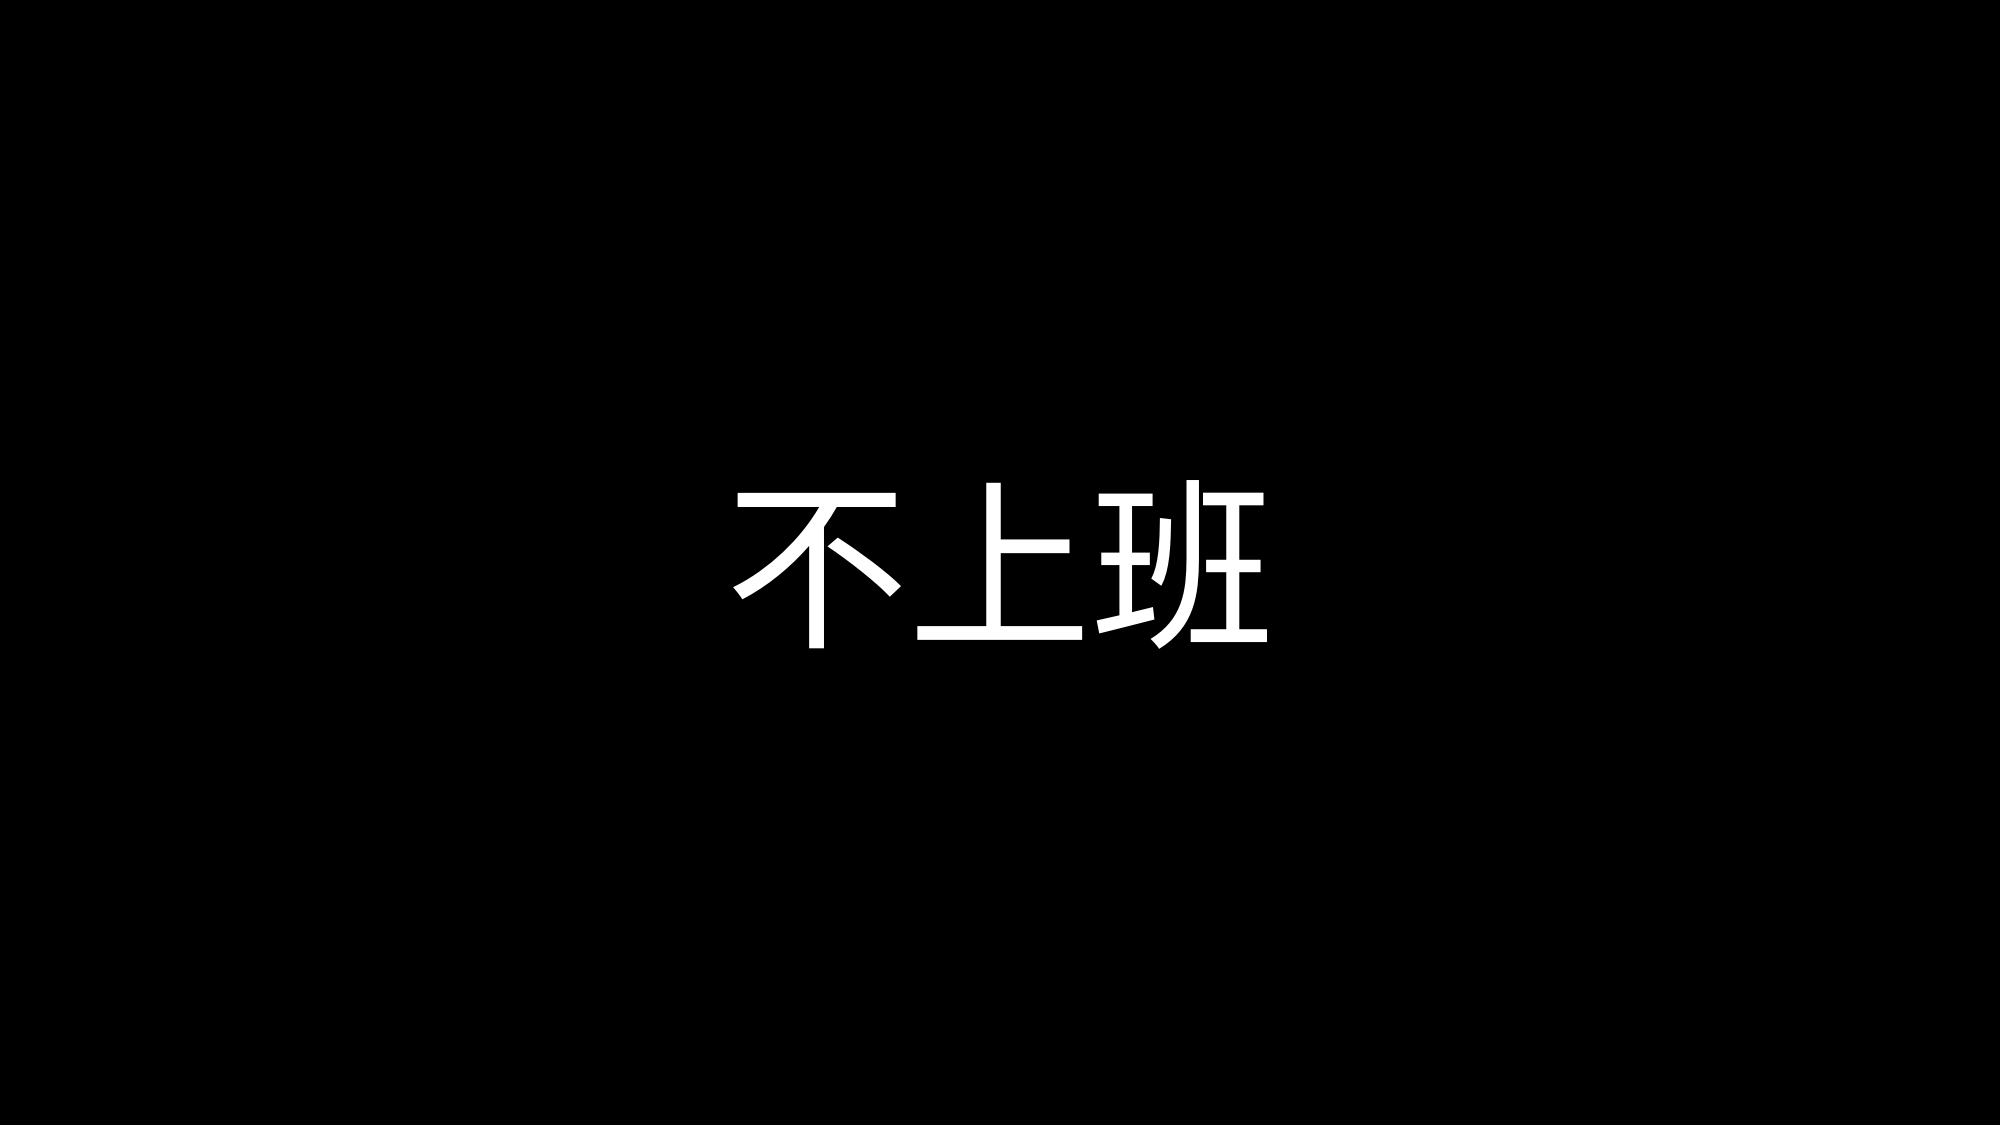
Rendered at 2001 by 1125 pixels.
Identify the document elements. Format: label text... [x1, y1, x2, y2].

text_box 不上班 [647, 443, 1353, 679]
